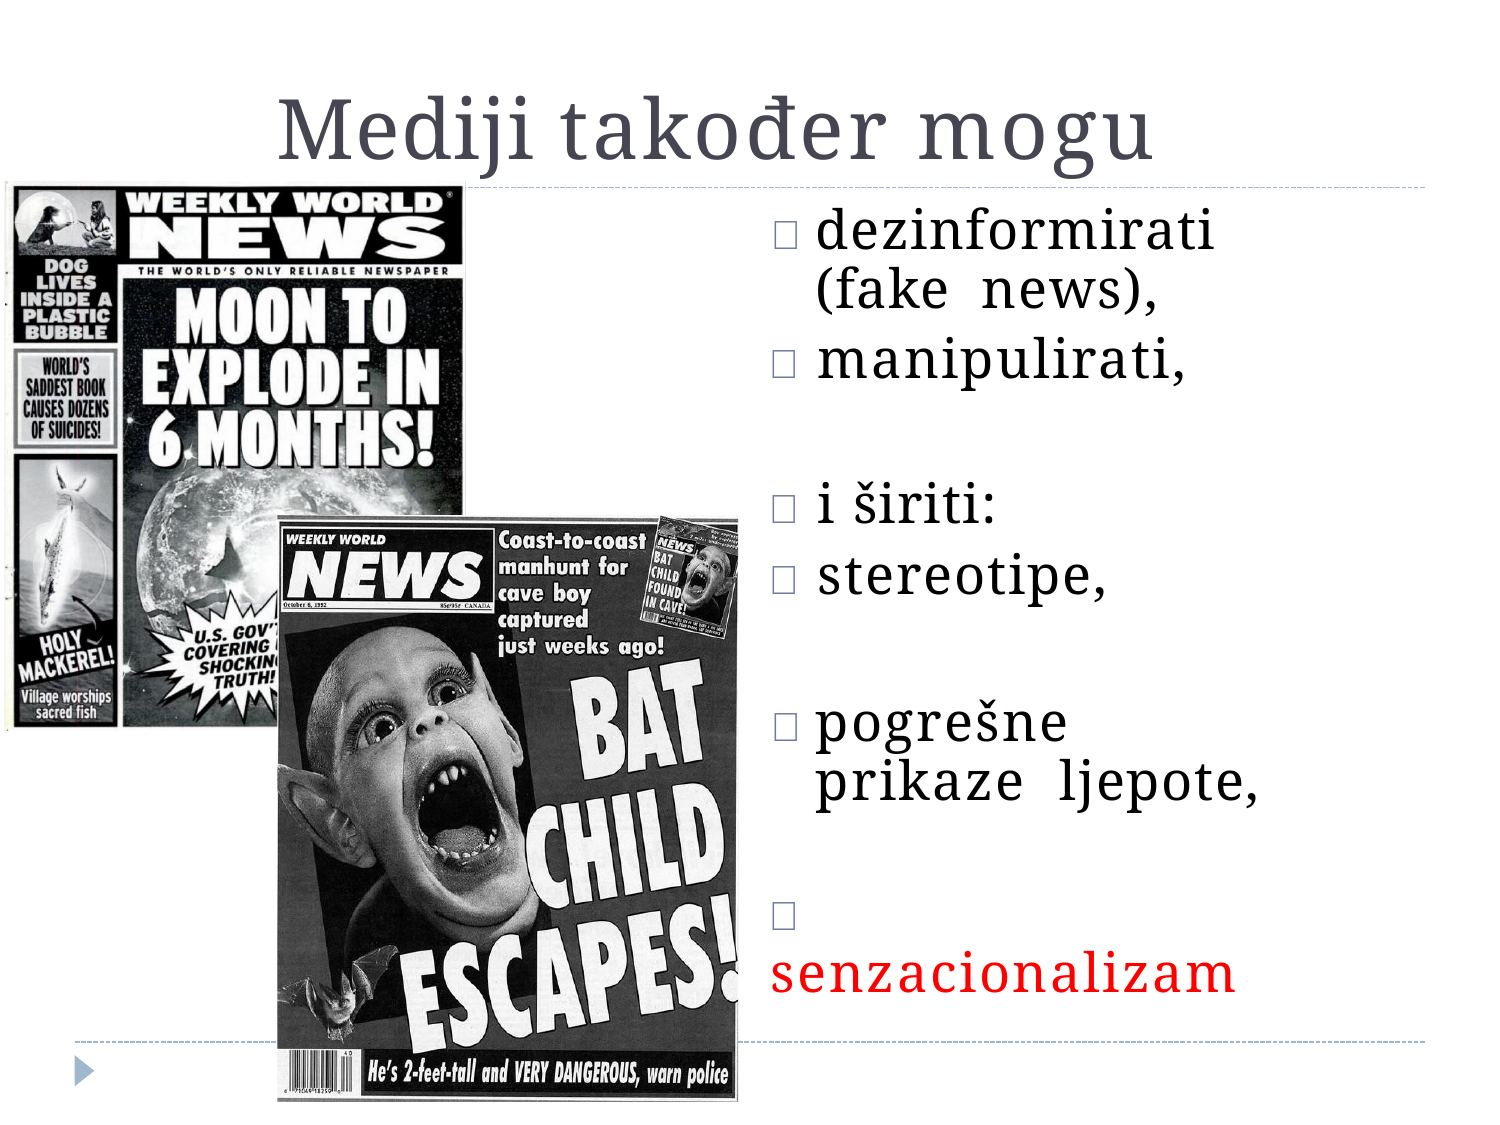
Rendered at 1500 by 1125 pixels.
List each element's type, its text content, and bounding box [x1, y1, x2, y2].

text_box [74, 1055, 95, 1087]
text_box  dezinformirati (fake news),  manipulirati,  i širiti:  stereotipe,  pogrešne prikaze ljepote,  senzacionalizam [768, 192, 1333, 1004]
title Mediji također mogu … [274, 74, 1226, 277]
text_box [4, 181, 466, 731]
text_box [277, 515, 739, 1102]
